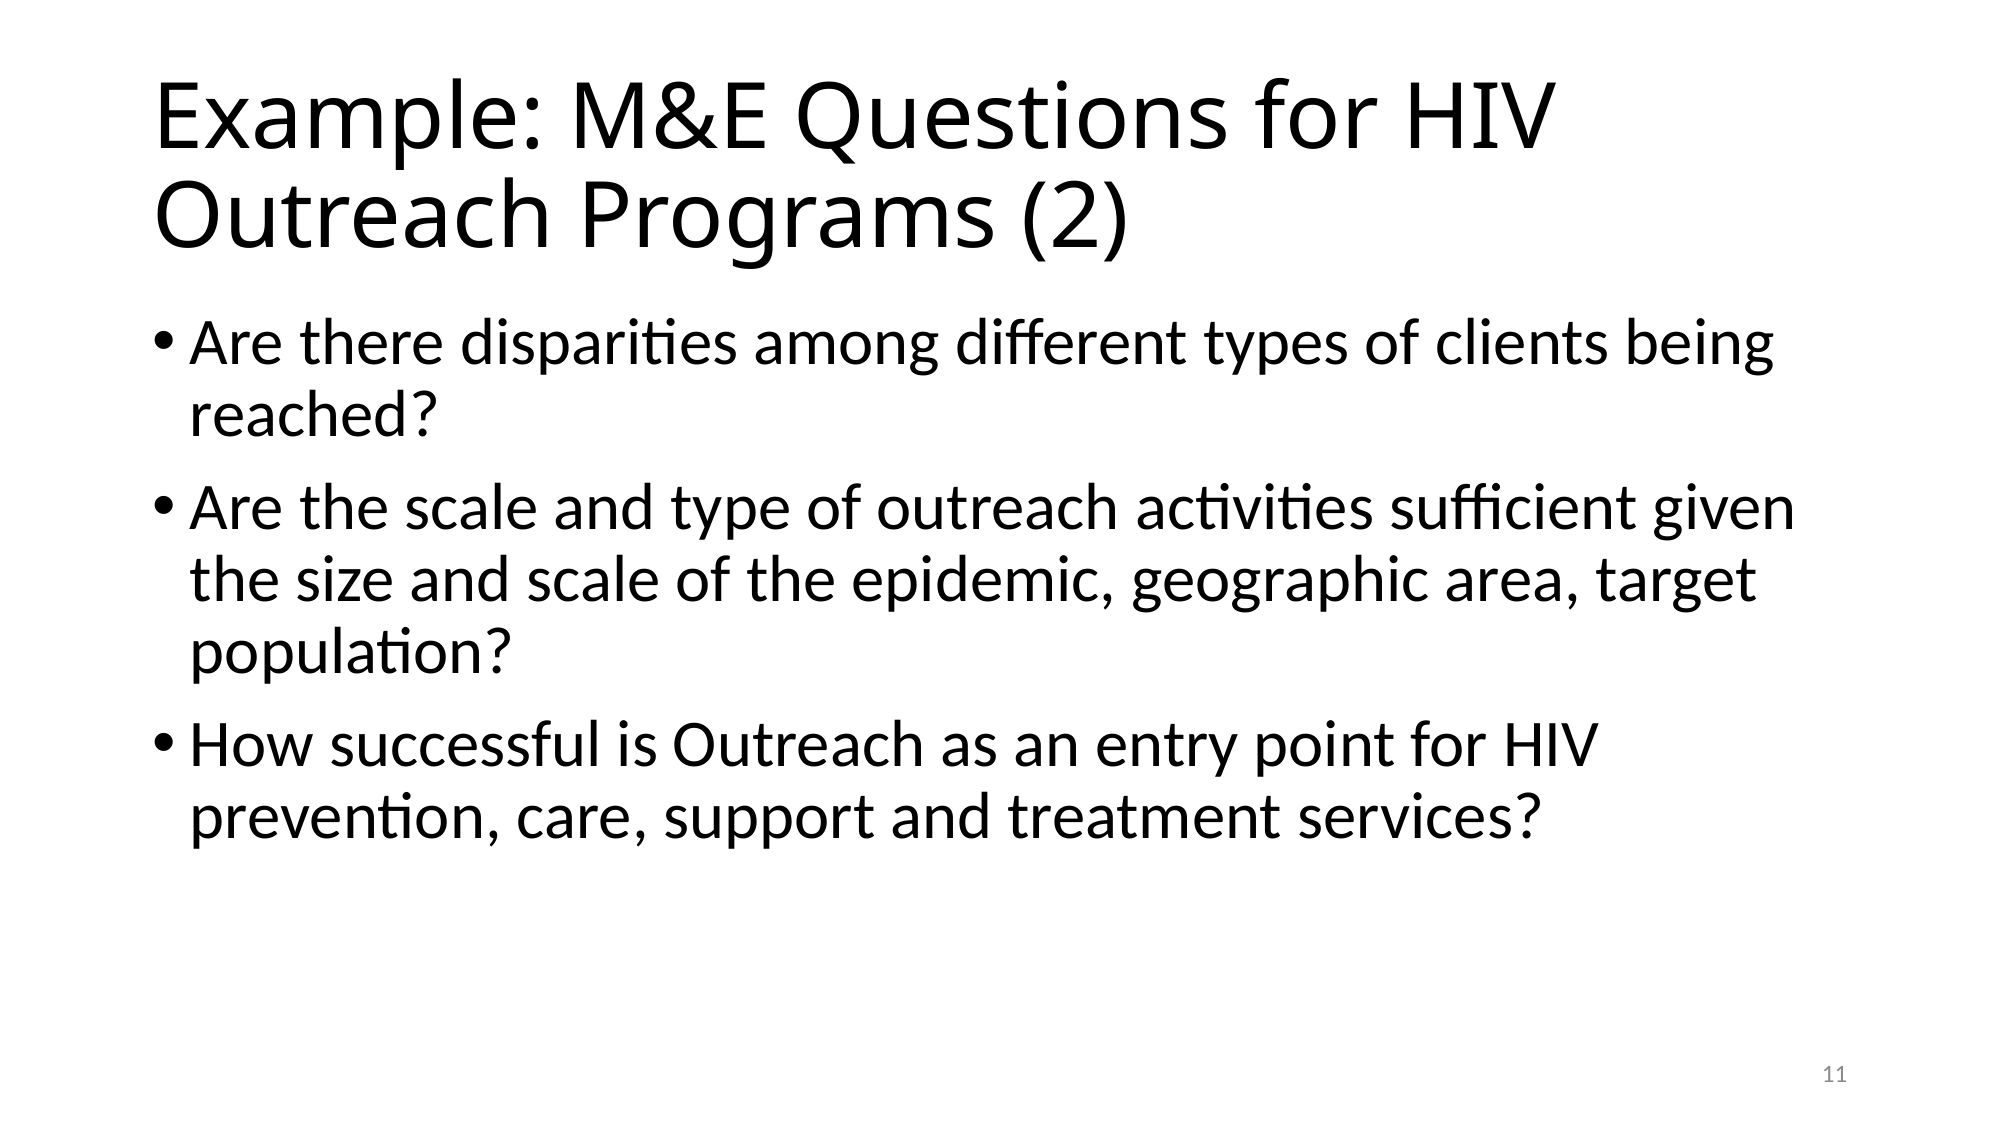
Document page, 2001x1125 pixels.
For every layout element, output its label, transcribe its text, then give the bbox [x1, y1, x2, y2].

slide_number 11 [1412, 1042, 1863, 1103]
list Are there disparities among different types of clients being reached? Are the scale and type of outreach activities sufficient given the size and scale of the epidemic, geographic area, target population? How successful is Outreach as an entry point for HIV prevention, care, support and treatment services? [137, 299, 1863, 1014]
title Example: M&E Questions for HIV Outreach Programs (2) [137, 59, 1863, 278]
